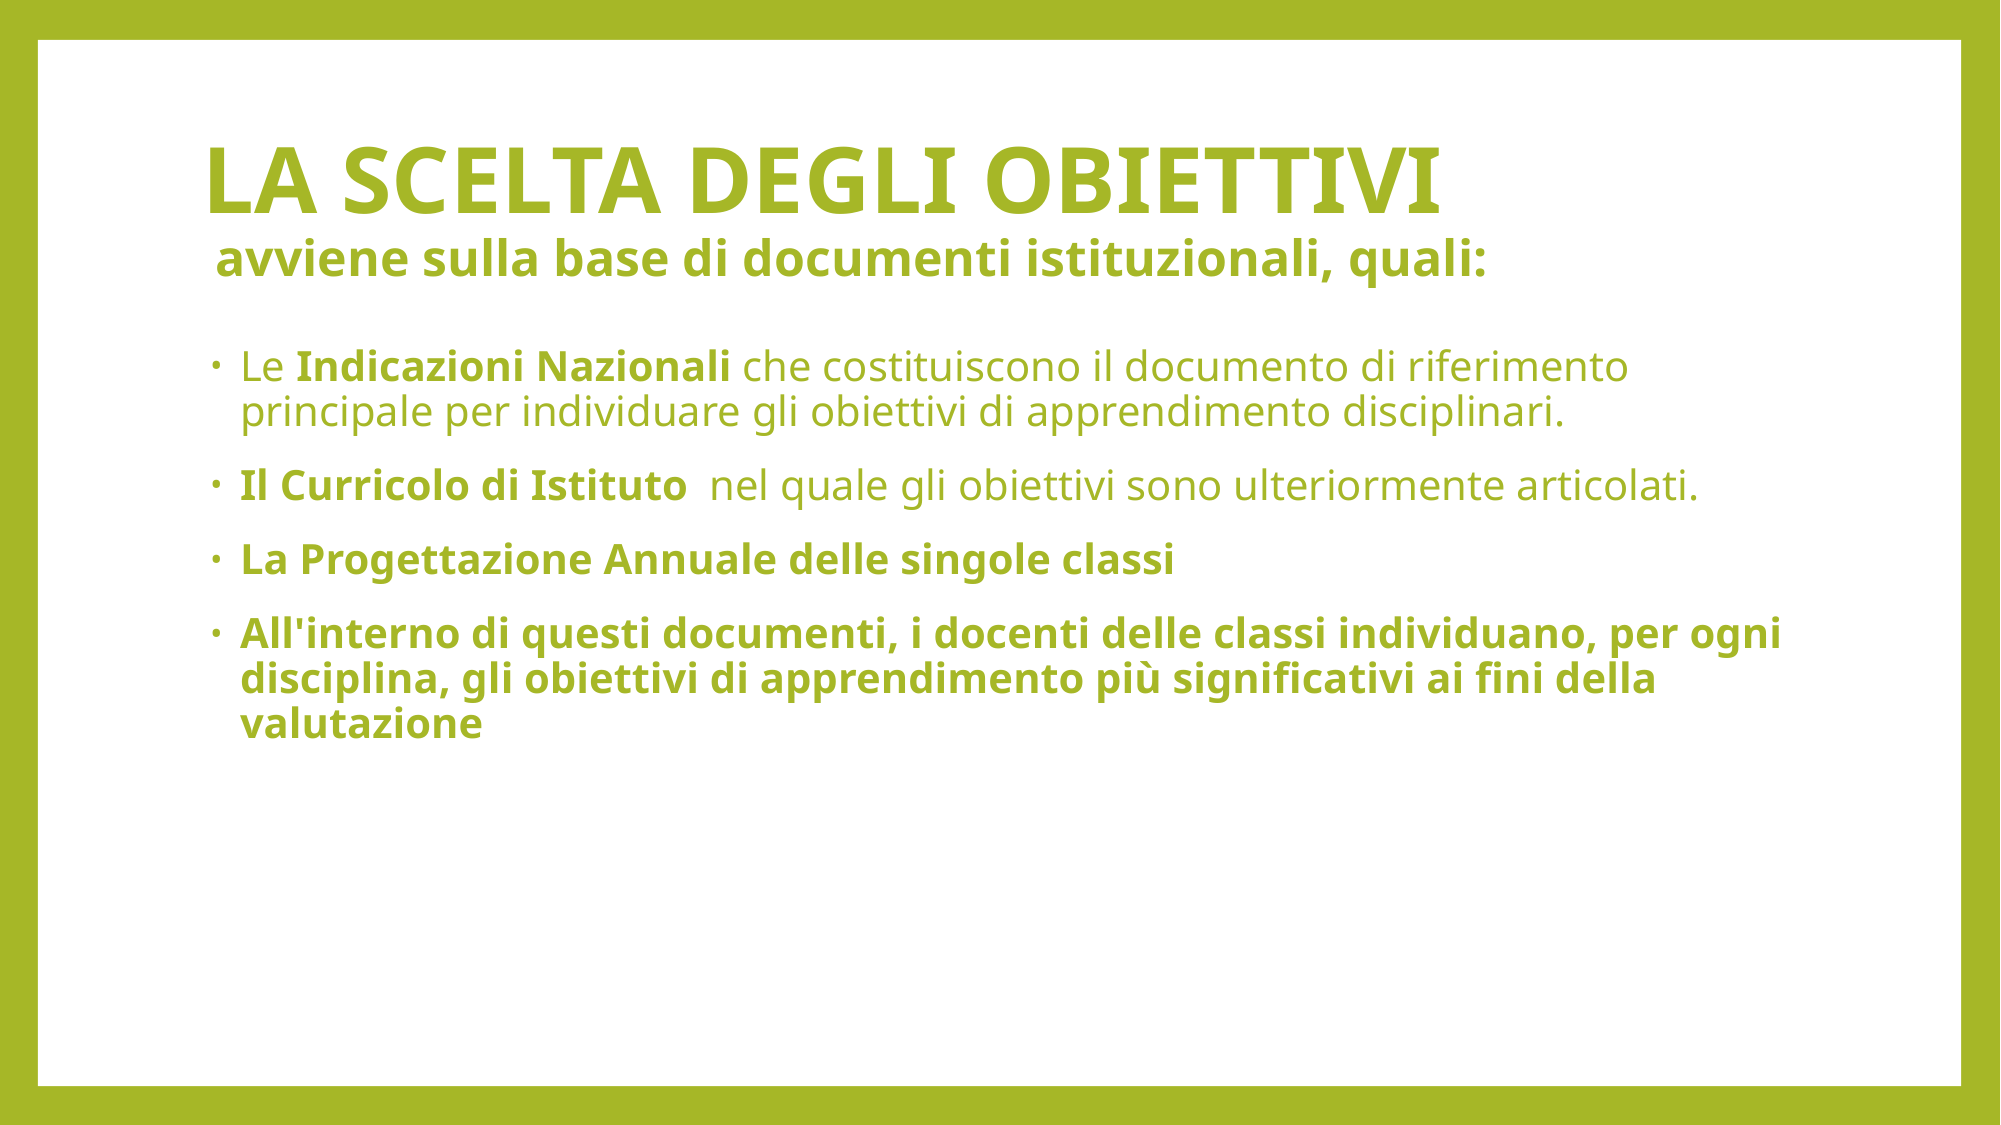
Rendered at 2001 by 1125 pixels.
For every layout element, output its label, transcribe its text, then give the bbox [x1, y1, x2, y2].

title LA SCELTA DEGLI OBIETTIVI avviene sulla base di documenti istituzionali, quali: [187, 99, 1808, 323]
list Le Indicazioni Nazionali che costituiscono il documento di riferimento principale per individuare gli obiettivi di apprendimento disciplinari. Il Curricolo di Istituto nel quale gli obiettivi sono ulteriormente articolati. La Progettazione Annuale delle singole classi All'interno di questi documenti, i docenti delle classi individuano, per ogni disciplina, gli obiettivi di apprendimento più significativi ai fini della valutazione [187, 337, 1808, 1000]
